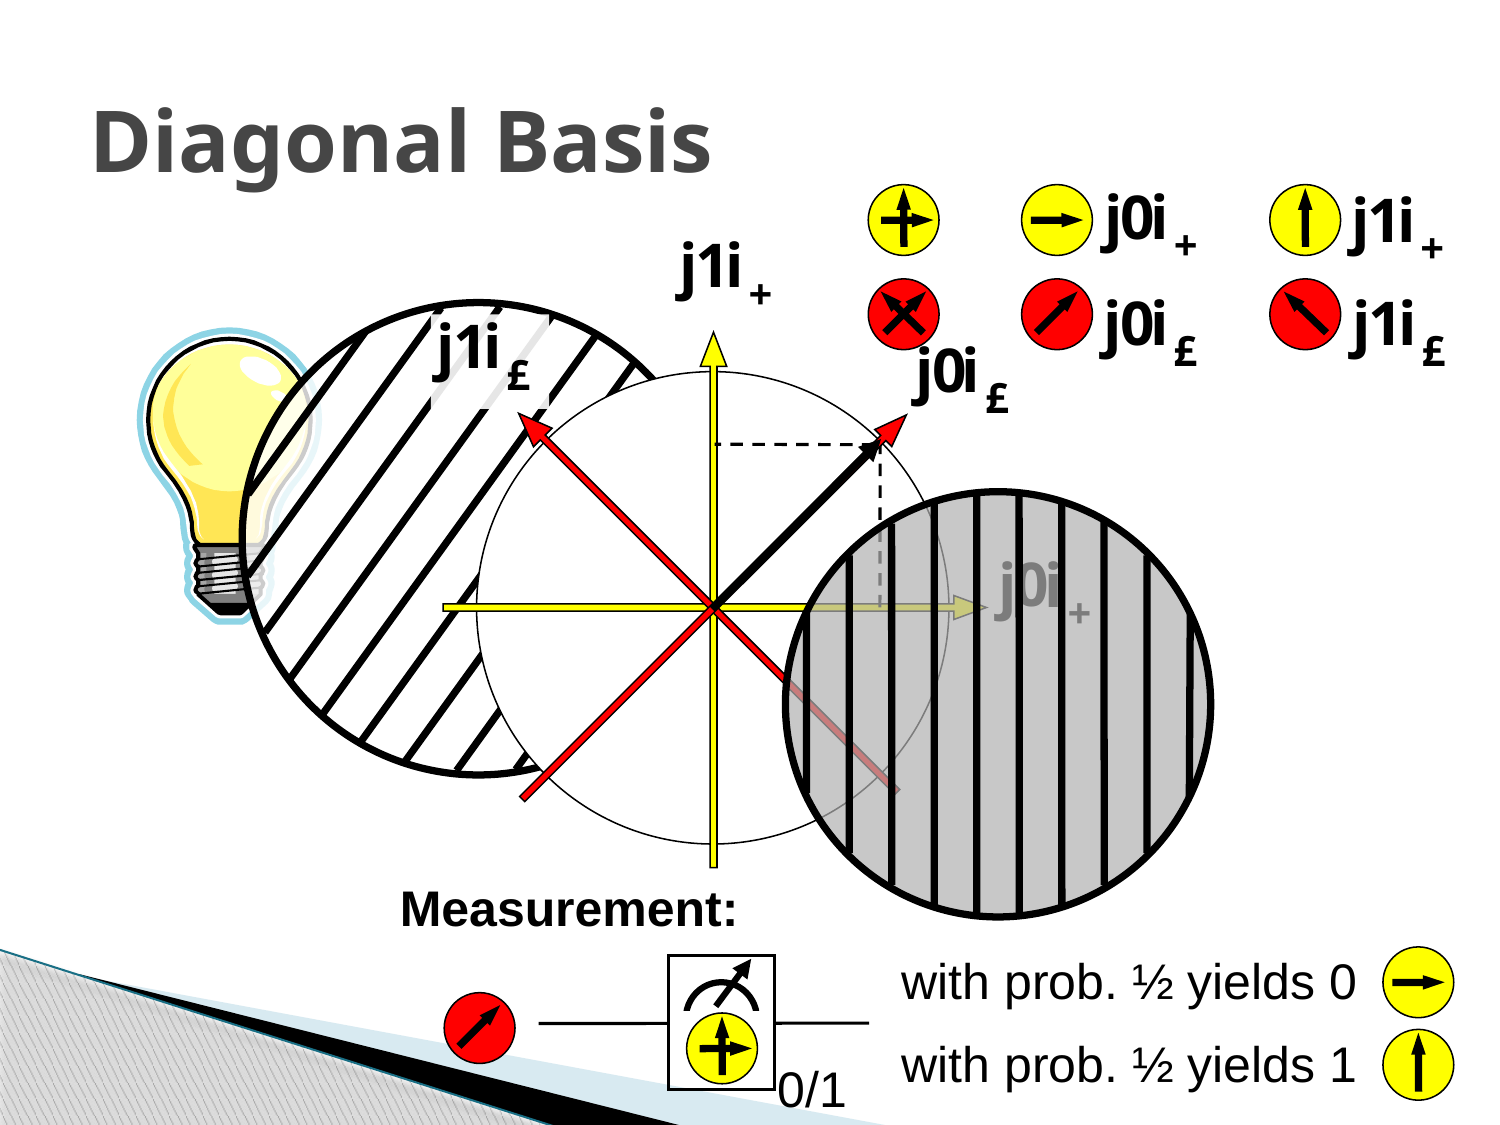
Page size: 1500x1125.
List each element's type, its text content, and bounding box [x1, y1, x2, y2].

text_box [442, 331, 987, 868]
text_box 0/1 [763, 1049, 867, 1125]
picture [135, 326, 241, 626]
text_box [443, 992, 516, 1064]
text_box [867, 184, 940, 256]
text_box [1269, 184, 1341, 256]
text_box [1021, 184, 1093, 256]
text_box with prob. ½ yields 0 [886, 942, 1392, 1018]
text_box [867, 278, 940, 350]
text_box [241, 302, 674, 776]
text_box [1382, 1029, 1454, 1101]
title Diagonal Basis [75, 45, 1425, 233]
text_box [1351, 312, 1459, 381]
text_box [785, 491, 1211, 918]
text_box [1021, 278, 1093, 350]
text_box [1269, 278, 1341, 350]
text_box with prob. ½ yields 1 [886, 1024, 1382, 1100]
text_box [436, 335, 544, 405]
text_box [1103, 312, 1211, 381]
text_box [1382, 946, 1454, 1018]
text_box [1103, 206, 1211, 275]
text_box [1350, 209, 1458, 278]
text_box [668, 955, 776, 1090]
text_box Measurement: [385, 869, 789, 945]
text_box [915, 359, 1023, 428]
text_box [678, 254, 786, 324]
